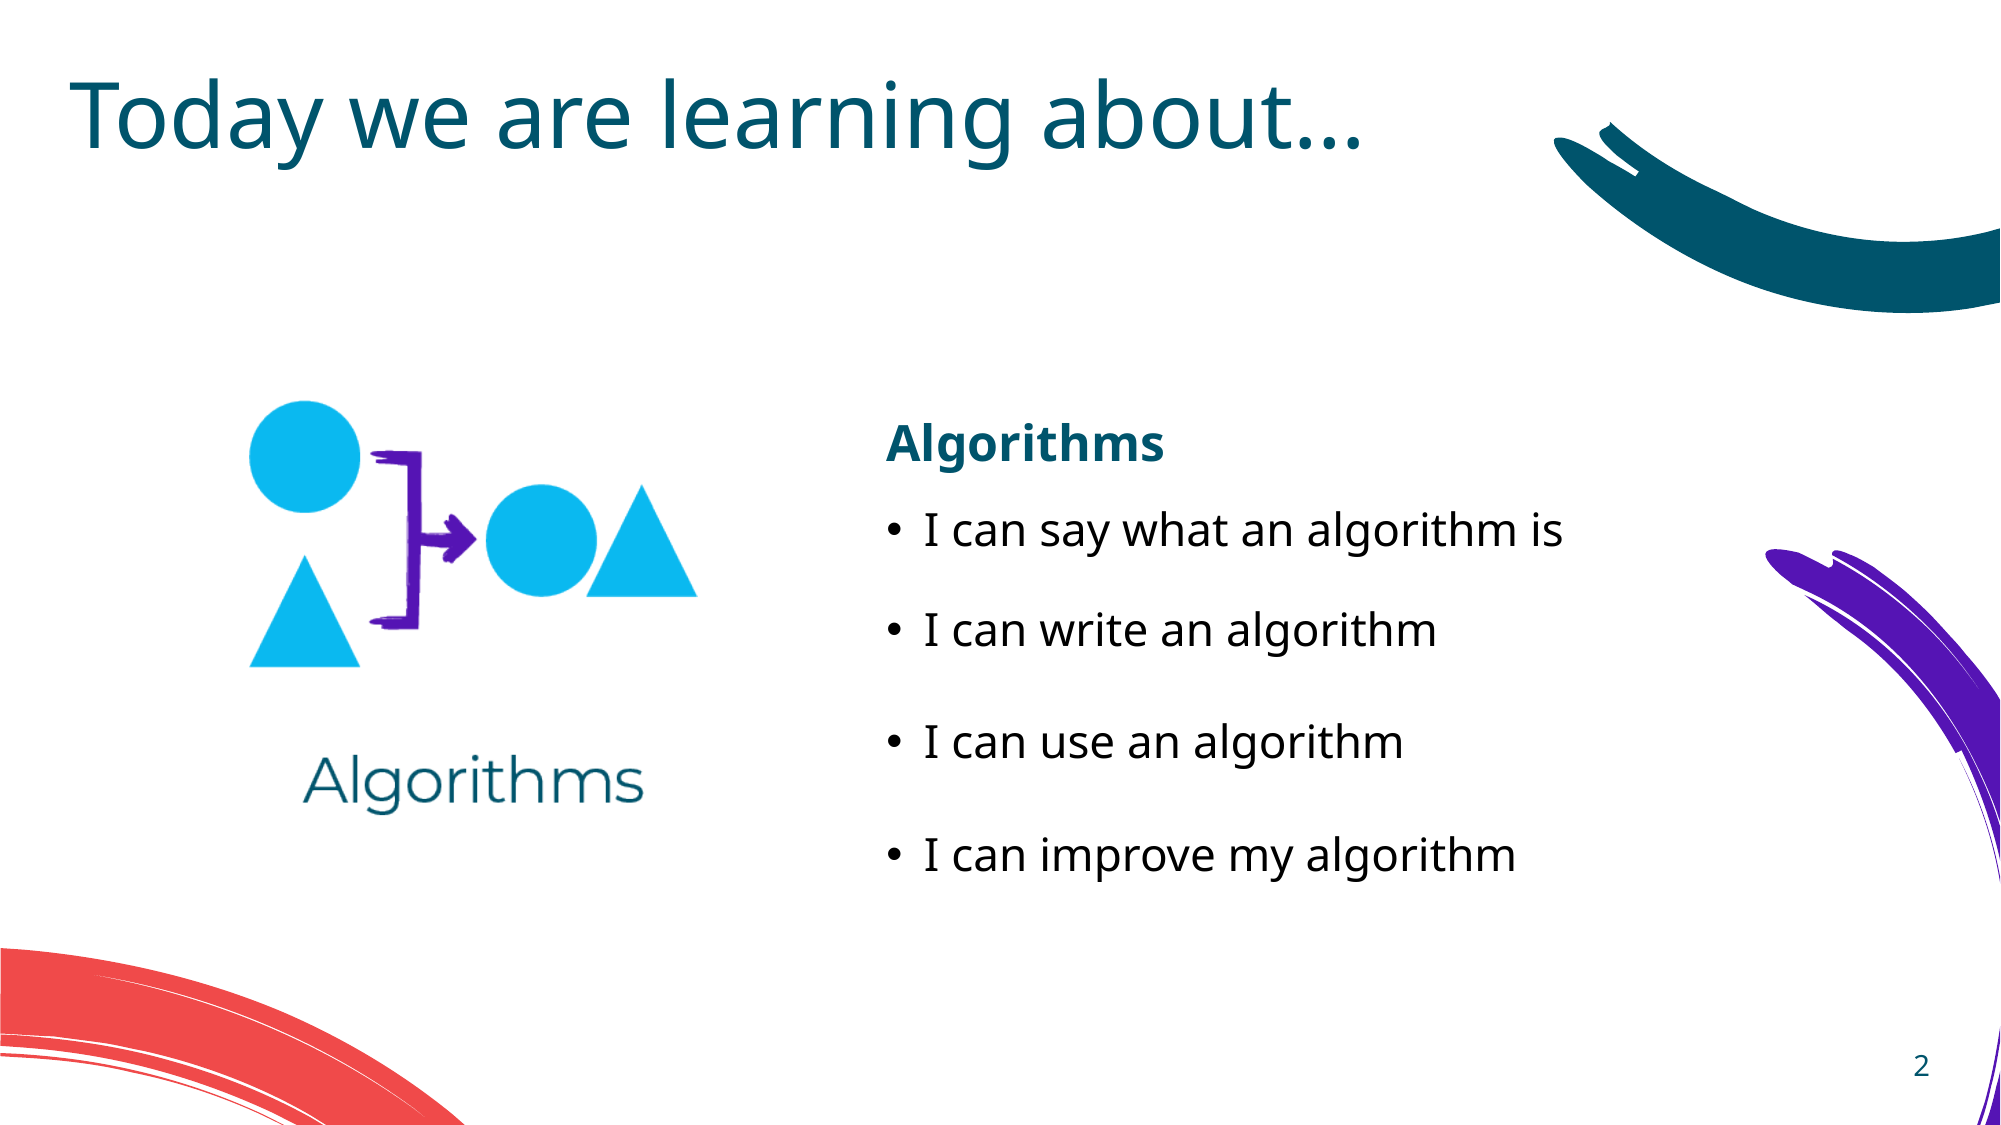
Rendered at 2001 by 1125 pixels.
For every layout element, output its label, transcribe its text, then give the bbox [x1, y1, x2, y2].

slide_number 2 [1673, 1037, 1945, 1097]
list Algorithms I can say what an algorithm is I can write an algorithm I can use an algorithm I can improve my algorithm [871, 400, 1755, 916]
title Today we are learning about… [55, 50, 1828, 184]
picture [249, 400, 698, 821]
